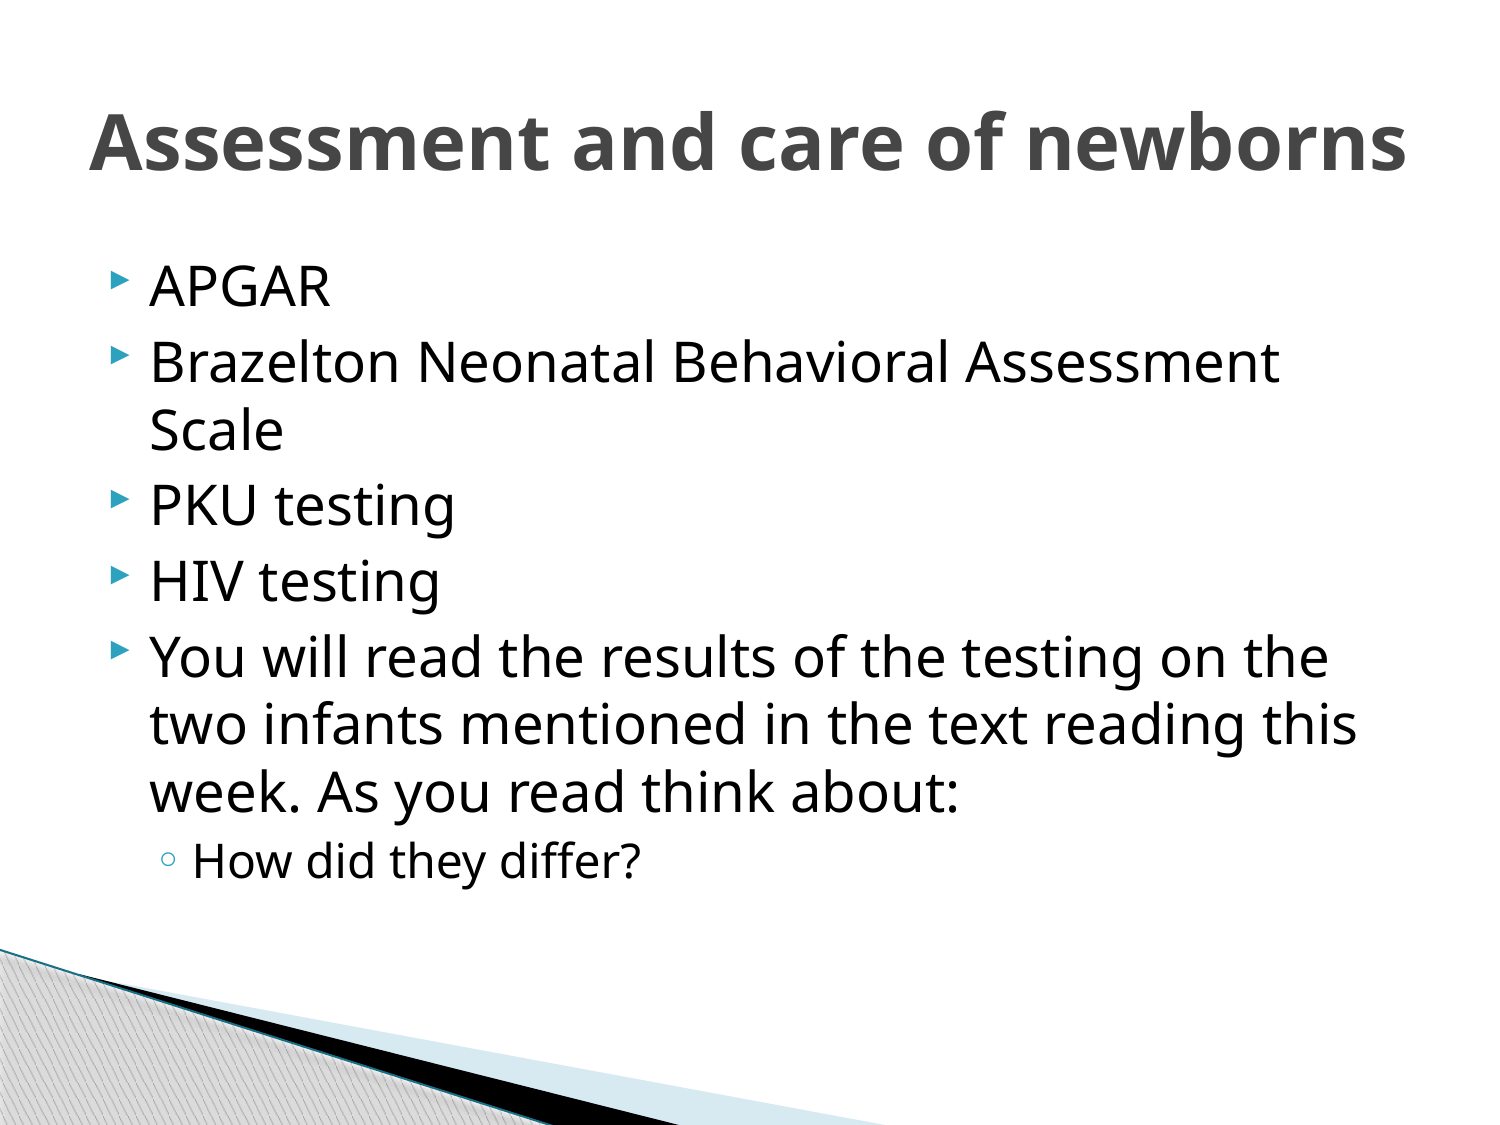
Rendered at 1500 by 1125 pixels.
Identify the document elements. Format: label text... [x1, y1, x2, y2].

title Assessment and care of newborns [75, 45, 1425, 233]
list APGAR Brazelton Neonatal Behavioral Assessment Scale PKU testing HIV testing You will read the results of the testing on the two infants mentioned in the text reading this week. As you read think about: How did they differ? [75, 243, 1425, 986]
